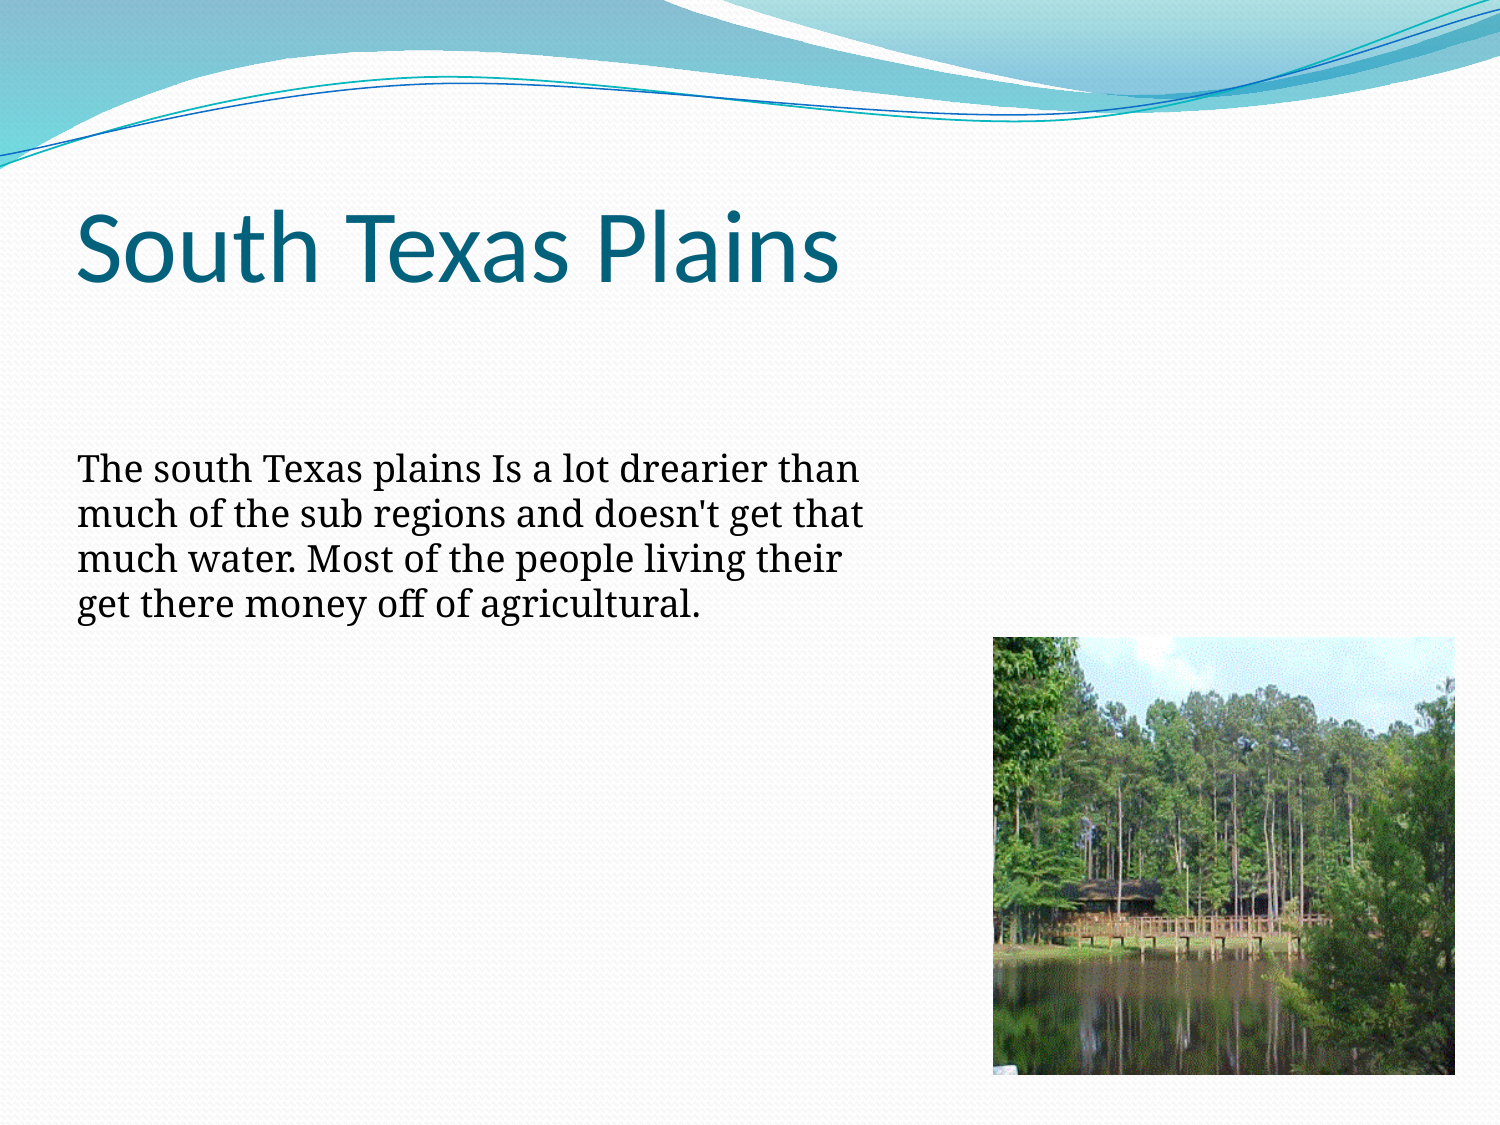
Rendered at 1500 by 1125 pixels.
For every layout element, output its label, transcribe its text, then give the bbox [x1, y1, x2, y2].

title South Texas Plains [75, 115, 1425, 303]
text_box The south Texas plains Is a lot drearier than much of the sub regions and doesn't get that much water. Most of the people living their get there money off of agricultural. [62, 437, 888, 633]
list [993, 637, 1455, 1076]
